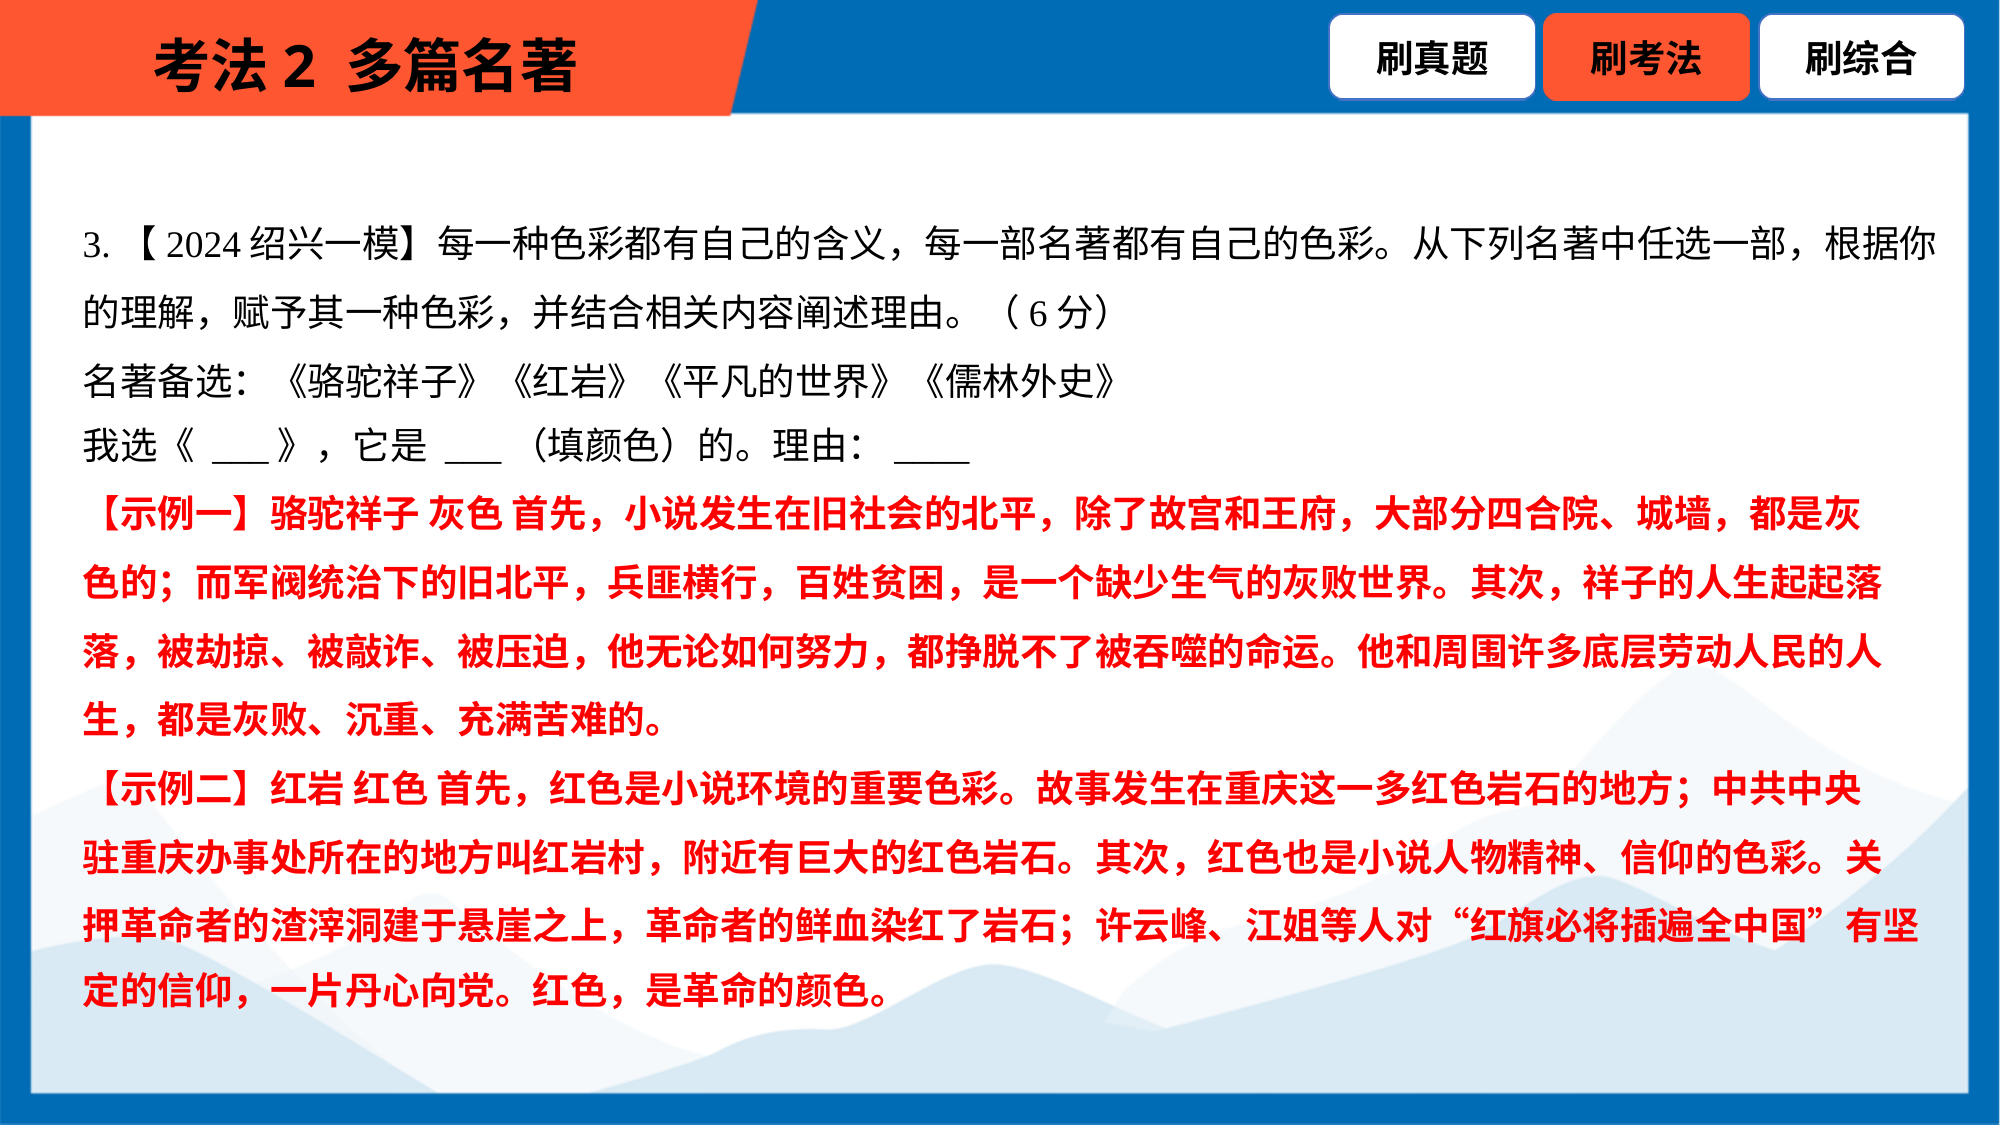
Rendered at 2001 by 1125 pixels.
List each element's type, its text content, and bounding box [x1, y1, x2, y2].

picture [0, 0, 2000, 1125]
text_box 3.【2024绍兴一模】每一种色彩都有自己的含义，每一部名著都有自己的色彩。从下列名著中任选一部，根据你 的理解，赋予其一种色彩，并结合相关内容阐述理由。（6分） 名著备选：《骆驼祥子》《红岩》《平凡的世界》《儒林外史》 我选《 ___》，它是 ___（填颜色）的。理由：____ [82, 196, 1917, 461]
text_box 【示例一】骆驼祥子 灰色 首先，小说发生在旧社会的北平，除了故宫和王府，大部分四合院、城墙，都是灰 色的；而军阀统治下的旧北平，兵匪横行，百姓贫困，是一个缺少生气的灰败世界。其次，祥子的人生起起落 落，被劫掠、被敲诈、被压迫，他无论如何努力，都挣脱不了被吞噬的命运。他和周围许多底层劳动人民的人 生，都是灰败、沉重、充满苦难的。 【示例二】红岩 红色 首先，红色是小说环境的重要色彩。故事发生在重庆这一多红色岩石的地方；中共中央 驻重庆办事处所在的地方叫红岩村，附近有巨大的红色岩石。其次，红色也是小说人物精神、信仰的色彩。关 押革命者的渣滓洞建于悬崖之上，革命者的鲜血染红了岩石；许云峰、江姐等人对“红旗必将插遍全中国”有坚 定的信仰，一片丹心向党。红色，是革命的颜色。 [82, 466, 1917, 1006]
